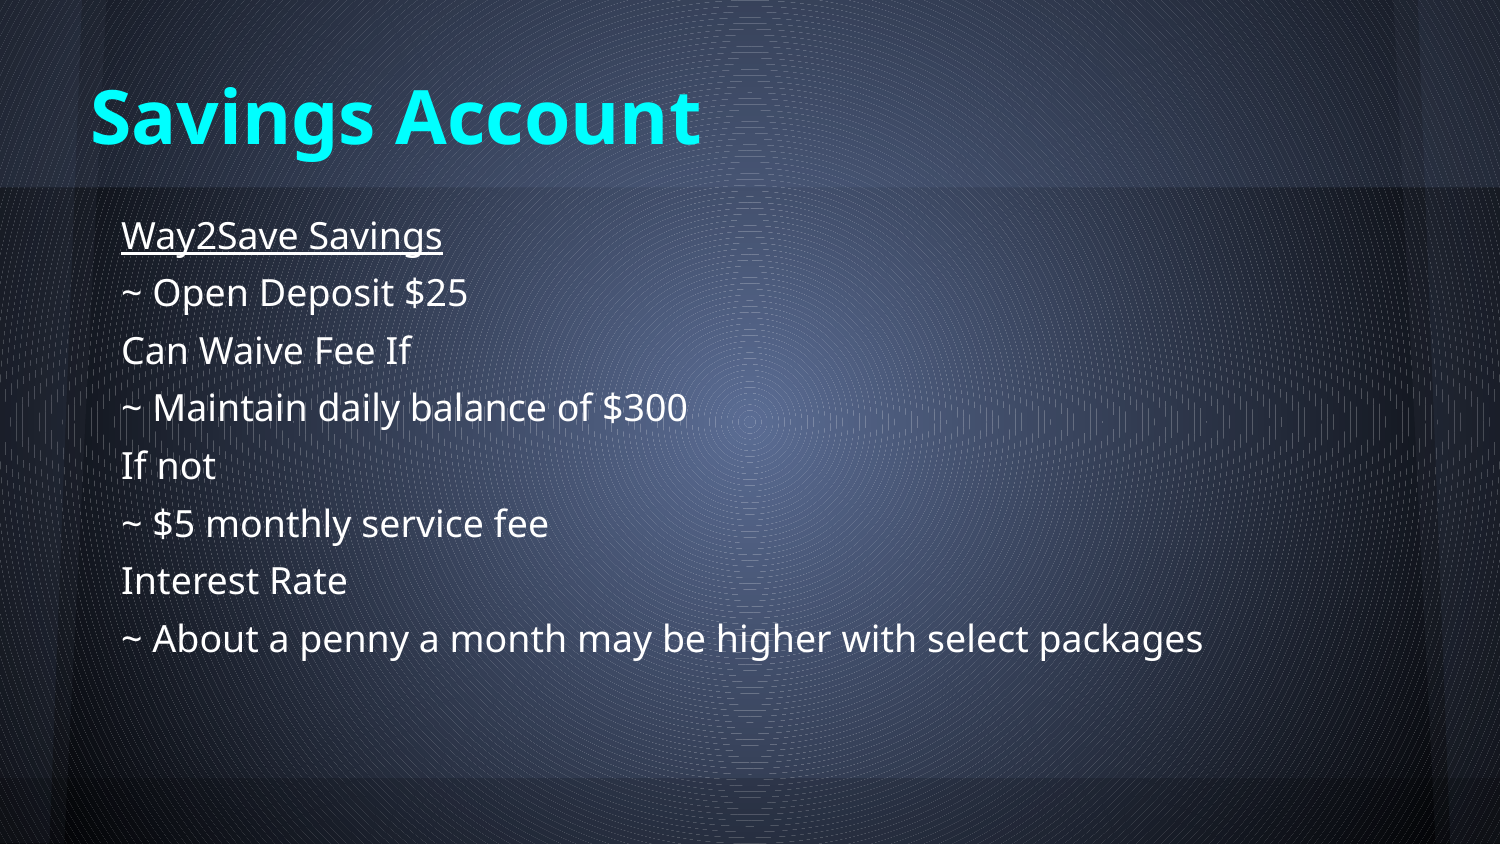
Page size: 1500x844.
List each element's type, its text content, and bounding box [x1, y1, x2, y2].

title Savings Account [75, 33, 1425, 175]
list Way2Save Savings ~ Open Deposit $25 Can Waive Fee If ~ Maintain daily balance of $300 If not ~ $5 monthly service fee Interest Rate ~ About a penny a month may be higher with select packages [75, 196, 1425, 808]
